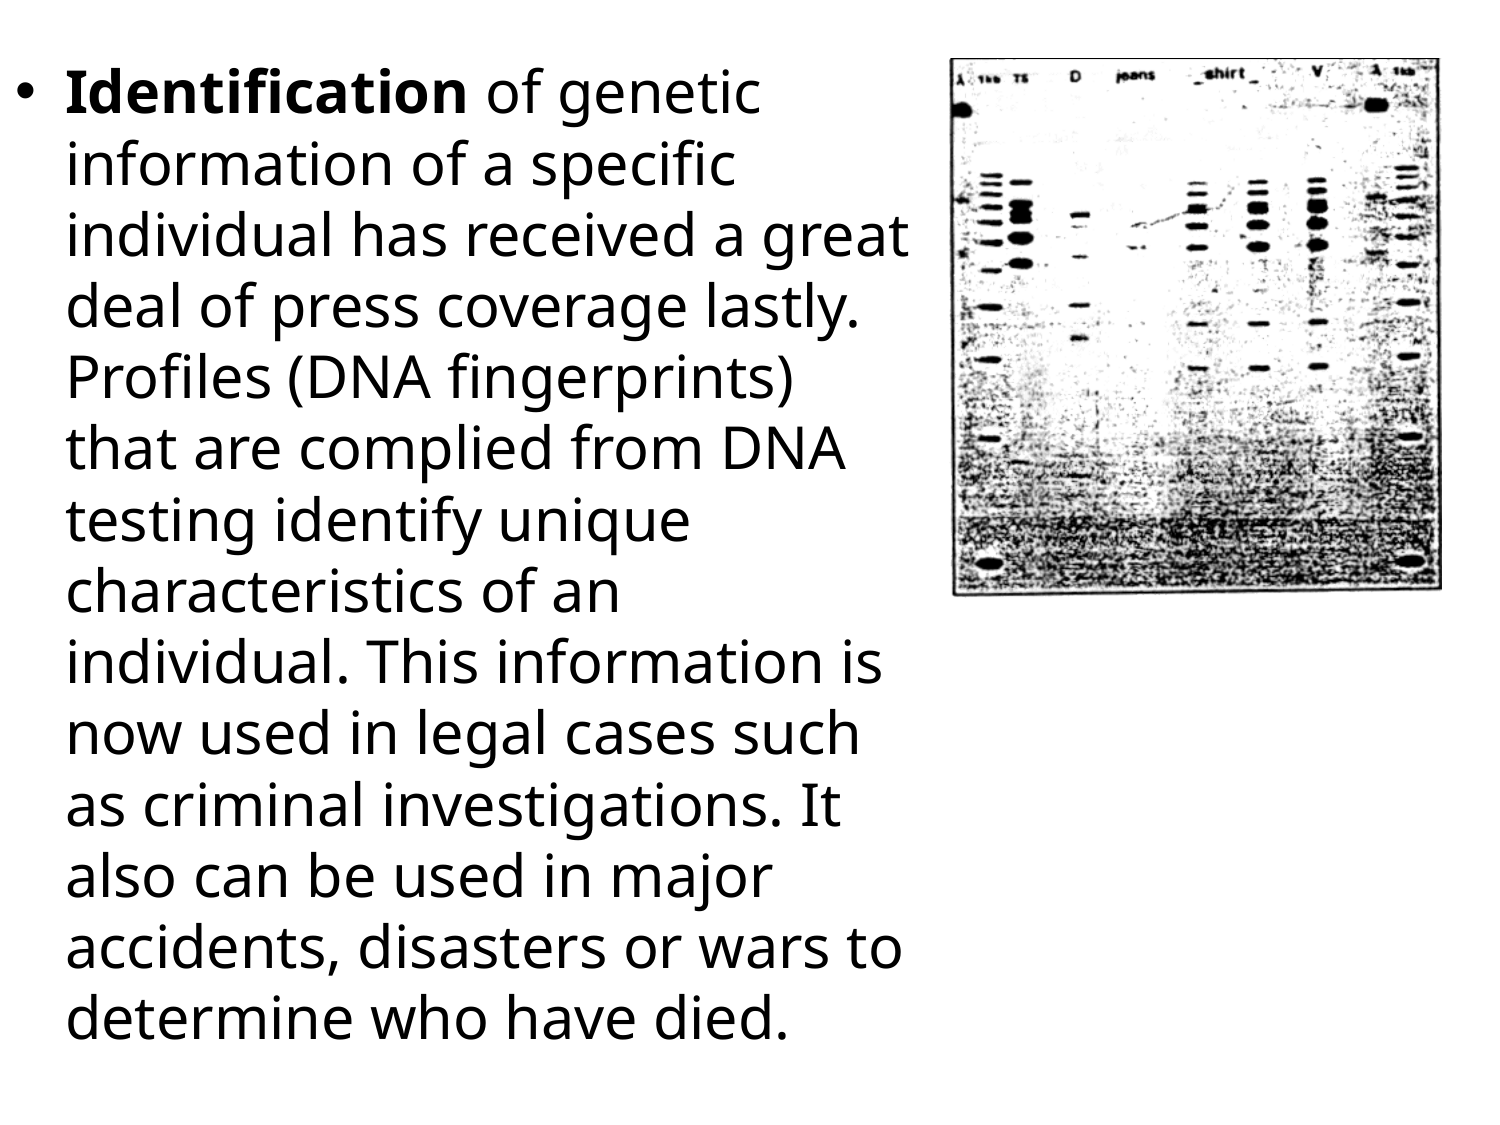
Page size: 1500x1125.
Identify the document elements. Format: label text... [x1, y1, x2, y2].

list Identification of genetic information of a specific individual has received a great deal of press coverage lastly. Profiles (DNA fingerprints) that are complied from DNA testing identify unique characteristics of an individual. This information is now used in legal cases such as criminal investigations. It also can be used in major accidents, disasters or wars to determine who have died. [0, 46, 938, 1125]
picture [948, 58, 1442, 600]
